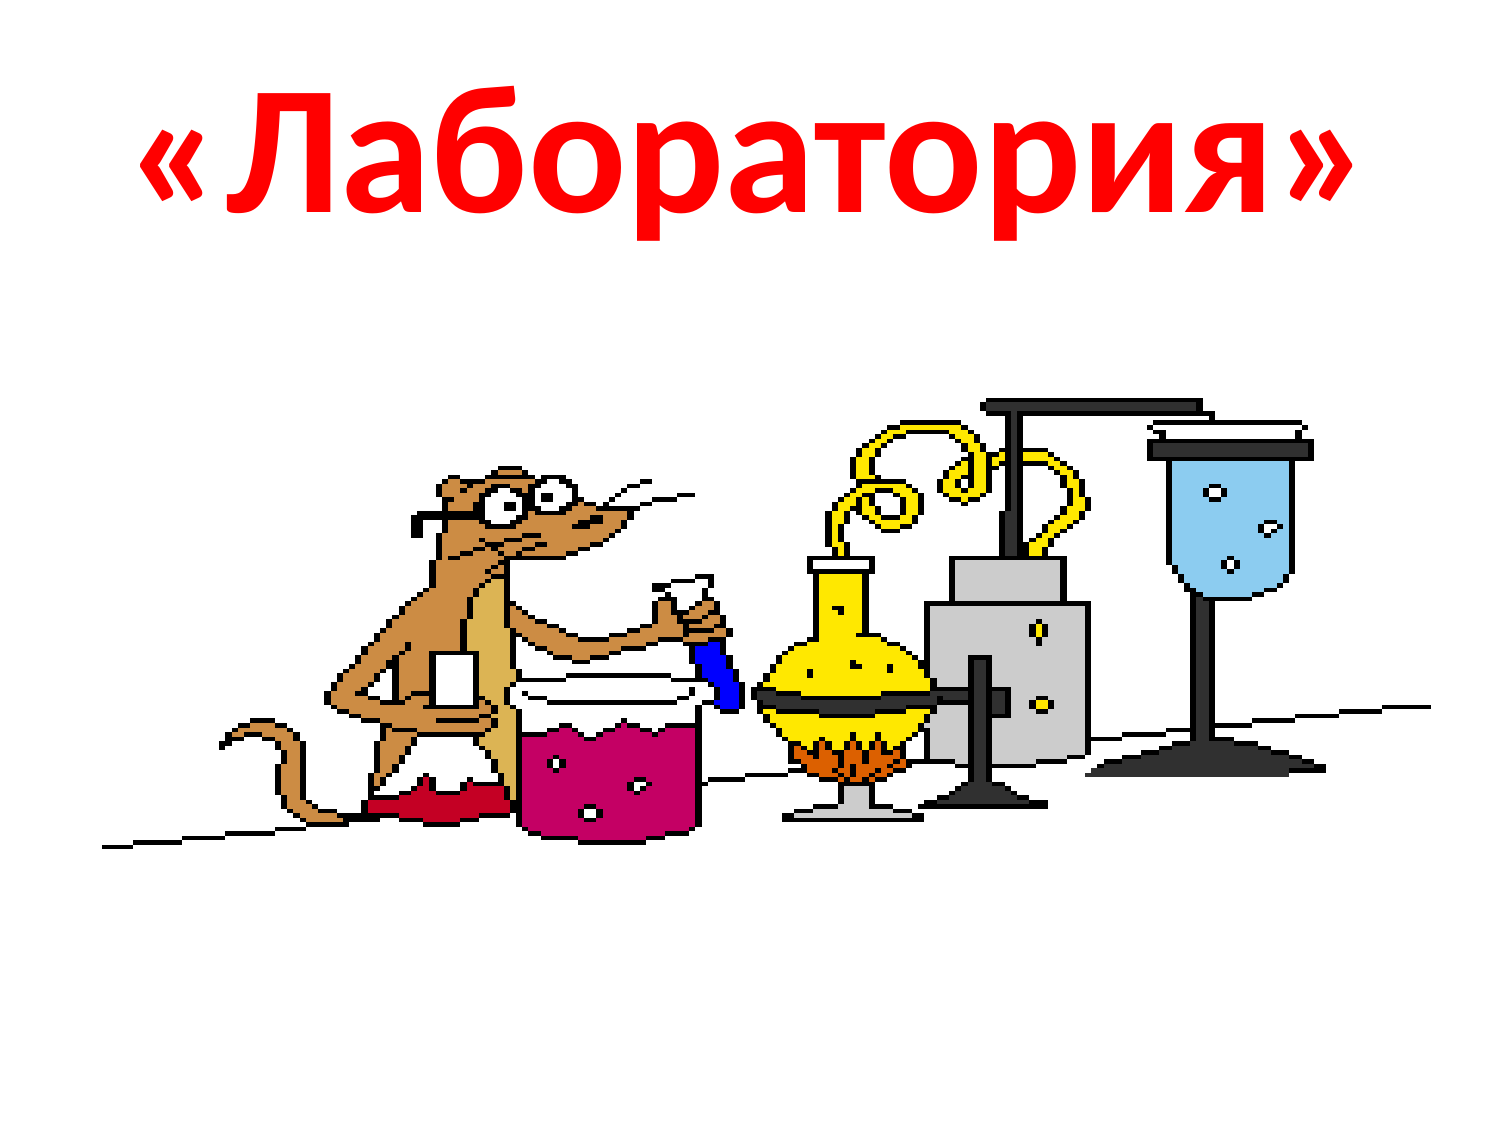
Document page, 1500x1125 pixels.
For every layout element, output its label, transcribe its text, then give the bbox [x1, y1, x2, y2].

list [75, 262, 1425, 1005]
title «Лаборатория» [75, 45, 1425, 233]
picture [96, 280, 1500, 868]
